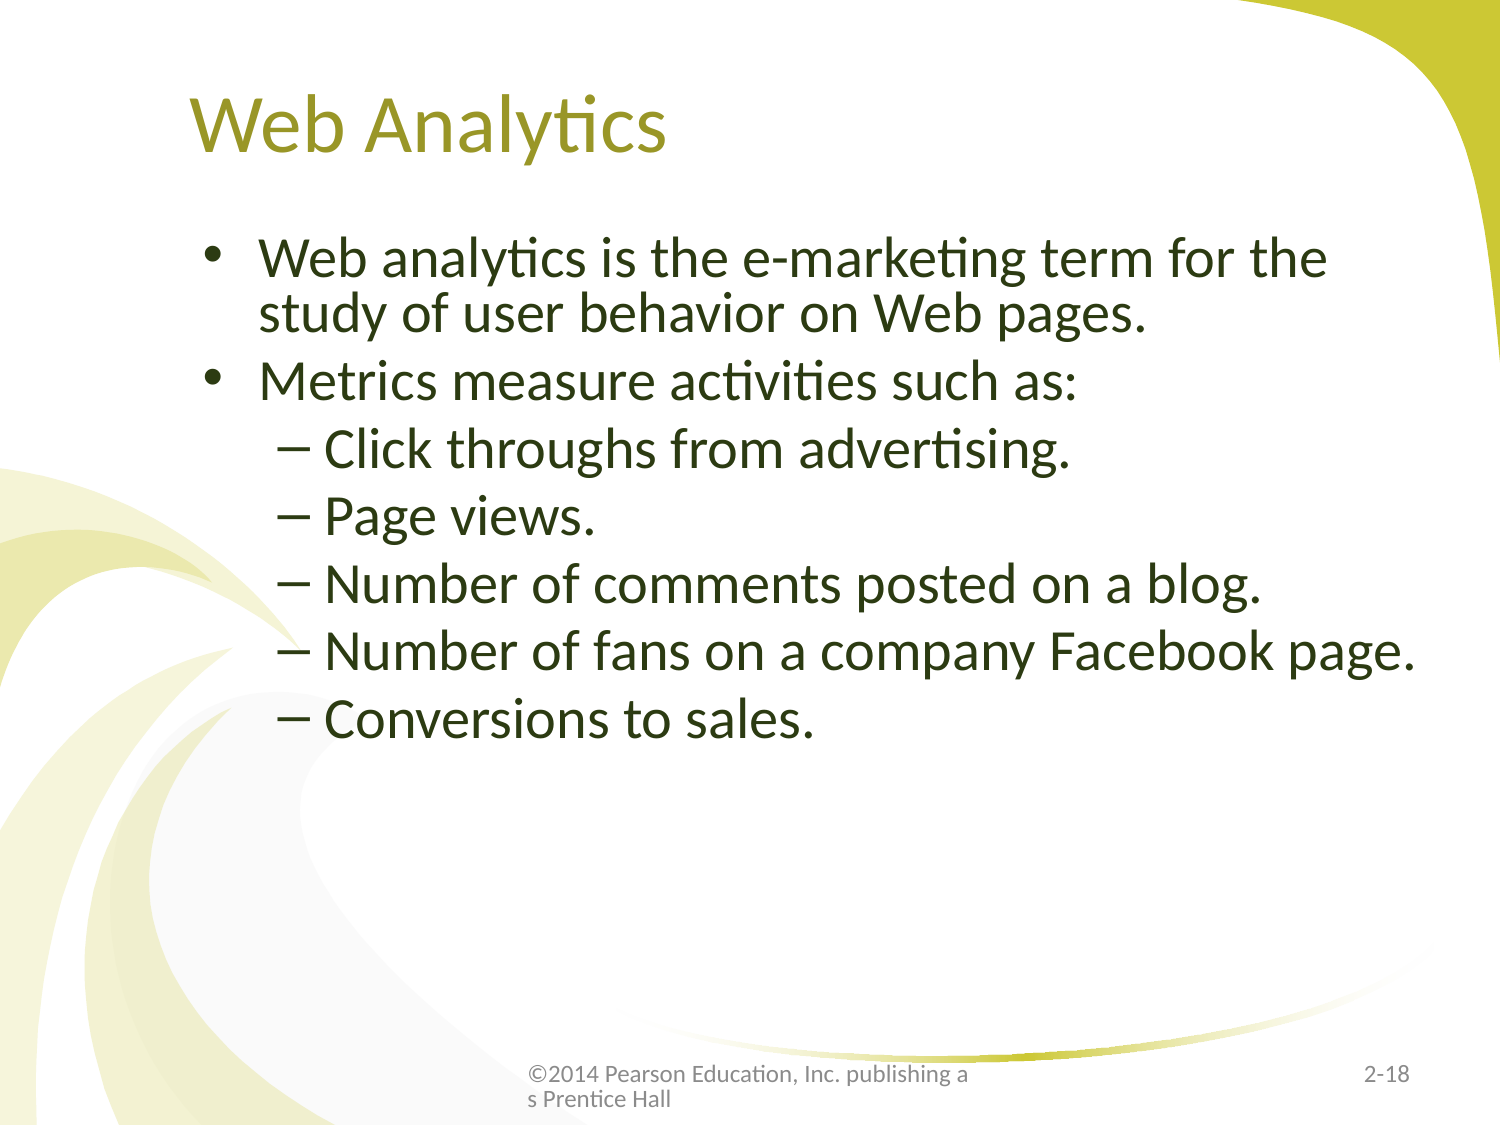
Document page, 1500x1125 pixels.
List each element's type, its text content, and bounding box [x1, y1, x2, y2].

title Web Analytics [174, 37, 1438, 200]
list Web analytics is the e-marketing term for the study of user behavior on Web pages. Metrics measure activities such as: Click throughs from advertising. Page views. Number of comments posted on a blog. Number of fans on a company Facebook page. Conversions to sales. [187, 224, 1438, 950]
slide_number 2-18 [1074, 1042, 1425, 1103]
footer ©2014 Pearson Education, Inc. publishing as Prentice Hall [512, 1042, 988, 1103]
